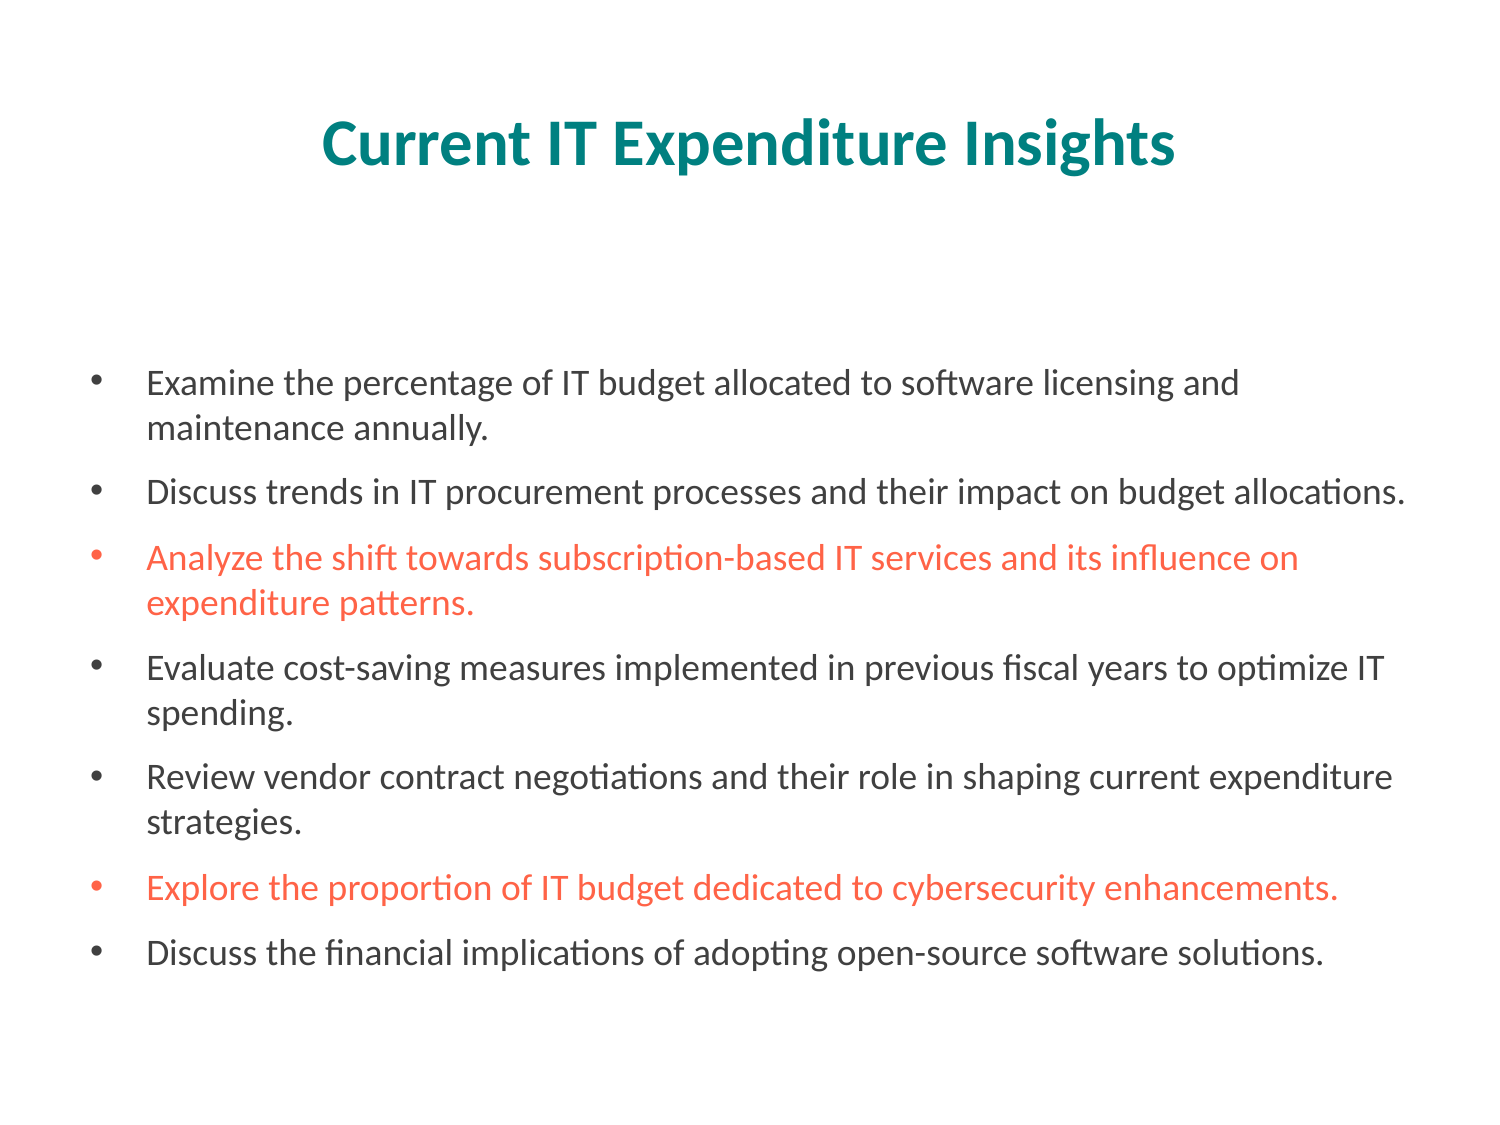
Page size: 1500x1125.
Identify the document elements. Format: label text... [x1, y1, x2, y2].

list Examine the percentage of IT budget allocated to software licensing and maintenance annually. Discuss trends in IT procurement processes and their impact on budget allocations. Analyze the shift towards subscription-based IT services and its influence on expenditure patterns. Evaluate cost-saving measures implemented in previous fiscal years to optimize IT spending. Review vendor contract negotiations and their role in shaping current expenditure strategies. Explore the proportion of IT budget dedicated to cybersecurity enhancements. Discuss the financial implications of adopting open-source software solutions. [75, 262, 1425, 1005]
title Current IT Expenditure Insights [75, 45, 1425, 233]
